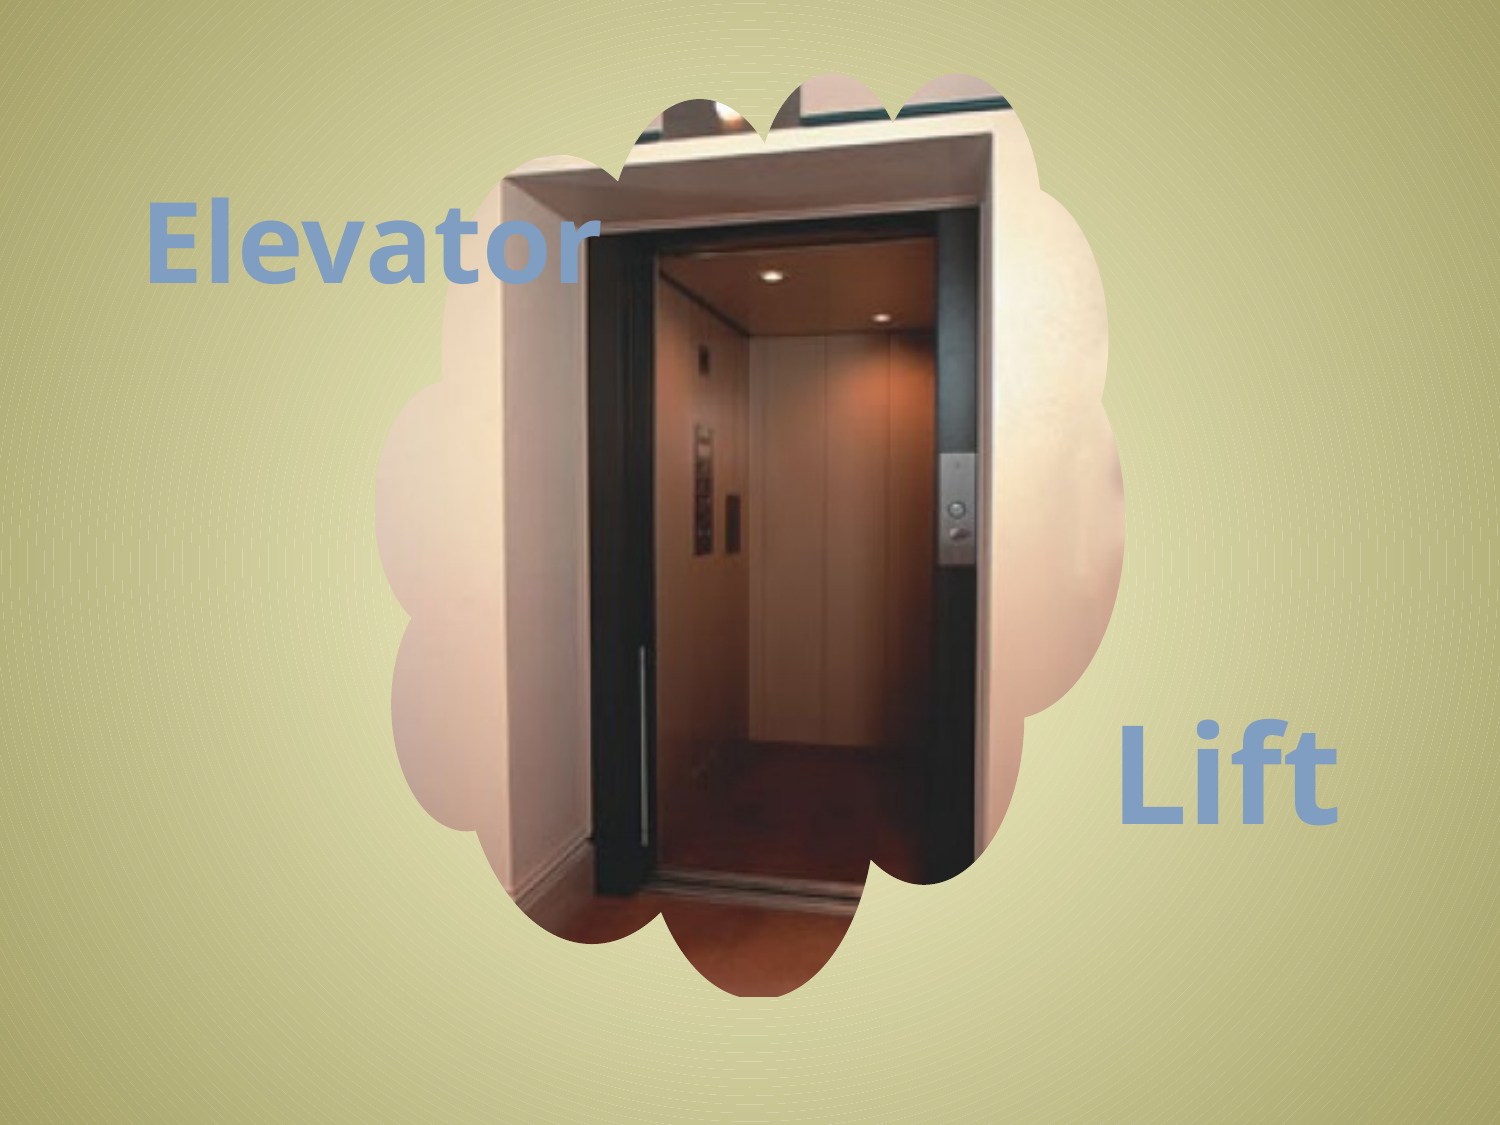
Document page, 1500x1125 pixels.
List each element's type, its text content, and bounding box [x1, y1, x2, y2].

text_box Elevator [125, 163, 369, 314]
text_box Lift [1129, 679, 1411, 860]
picture [374, 70, 1126, 997]
